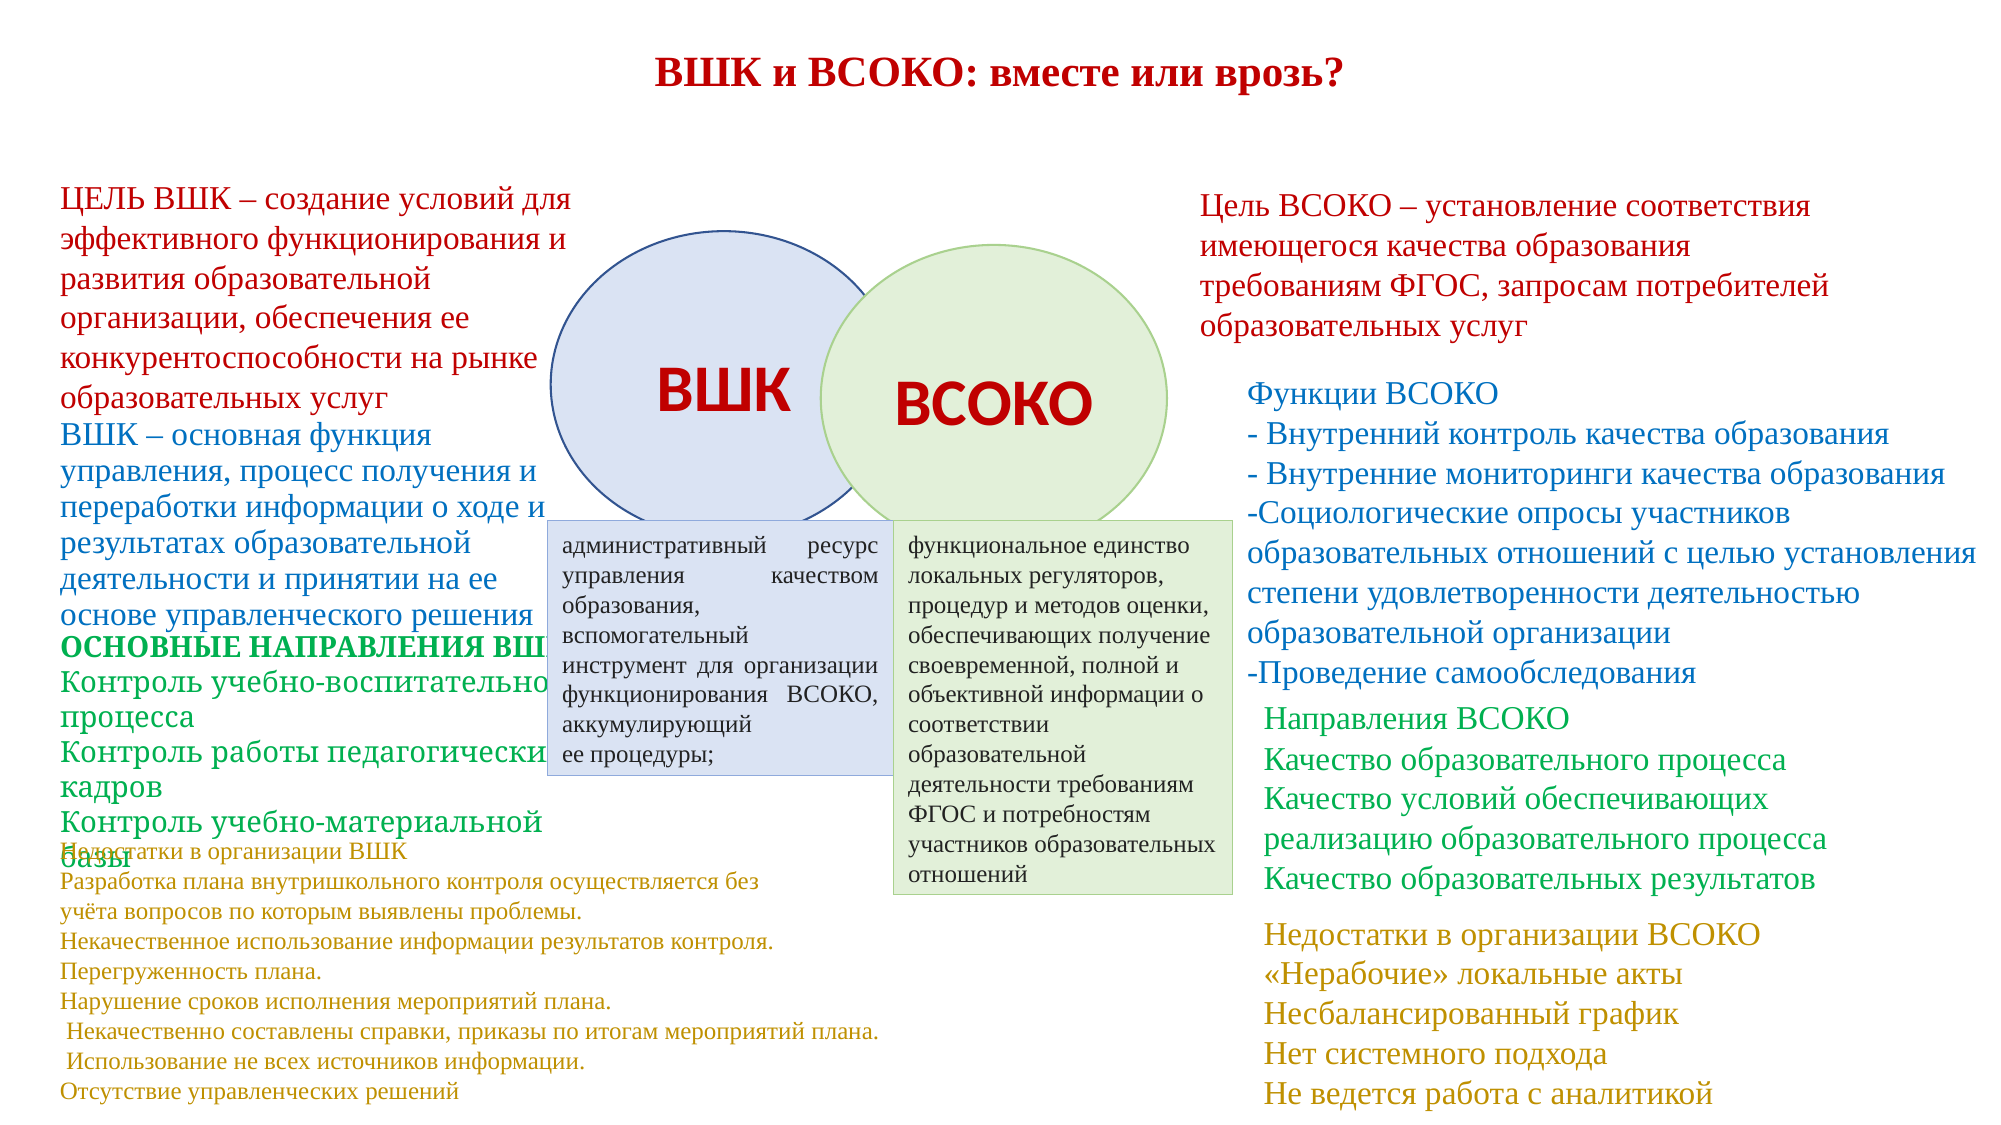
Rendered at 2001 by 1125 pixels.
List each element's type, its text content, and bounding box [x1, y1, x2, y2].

list ВШК – основная функция управления, процесс получения и переработки информации о ходе и результатах образовательной деятельности и принятии на ее основе управленческого решения [45, 423, 577, 620]
text_box ВСОКО [819, 243, 1169, 520]
text_box ВШК [549, 230, 865, 520]
text_box ЦЕЛЬ ВШК – создание условий для эффективного функционирования и развития образовательной организации, обеспечения ее конкурентоспособности на рынке образовательных услуг [45, 168, 636, 423]
text_box функциональное единство локальных регуляторов, процедур и методов оценки, обеспечивающих получение своевременной, полной и объективной информации о соответствии образовательной деятельности требованиям ФГОС и потребностям участников образовательных отношений [893, 520, 1233, 895]
text_box Цель ВСОКО – установление соответствия имеющегося качества образования требованиям ФГОС, запросам потребителей образовательных услуг [1185, 176, 1881, 351]
title ВШК и ВСОКО: вместе или врозь? [137, 41, 1863, 155]
text_box ОСНОВНЫЕ НАПРАВЛЕНИЯ ВШК Контроль учебно-воспитательного процесса Контроль работы педагогических кадров Контроль учебно-материальной базы [45, 620, 636, 827]
text_box Функции ВСОКО - Внутренний контроль качества образования - Внутренние мониторинги качества образования -Социологические опросы участников образовательных отношений с целью установления степени удовлетворенности деятельностью образовательной организации -Проведение самообследования [1232, 363, 2000, 698]
text_box Направления ВСОКО Качество образовательного процесса Качество условий обеспечивающих реализацию образовательного процесса Качество образовательных результатов [1248, 689, 1855, 904]
text_box Недостатки в организации ВШК Разработка плана внутришкольного контроля осуществляется без учёта вопросов по которым выявлены проблемы. Некачественное использование информации результатов контроля. Перегруженность плана. Нарушение сроков исполнения мероприятий плана. Некачественно составлены справки, приказы по итогам мероприятий плана. Использование не всех источников информации. Отсутствие управленческих решений [45, 827, 1145, 1125]
text_box Недостатки в организации ВСОКО «Нерабочие» локальные акты Несбалансированный график Нет системного подхода Не ведется работа с аналитикой [1248, 904, 1968, 1119]
text_box административный ресурс управления качеством образования, вспомогательный инструмент для организации функционирования ВСОКО, аккумулирующий ее процедуры; [547, 520, 893, 776]
